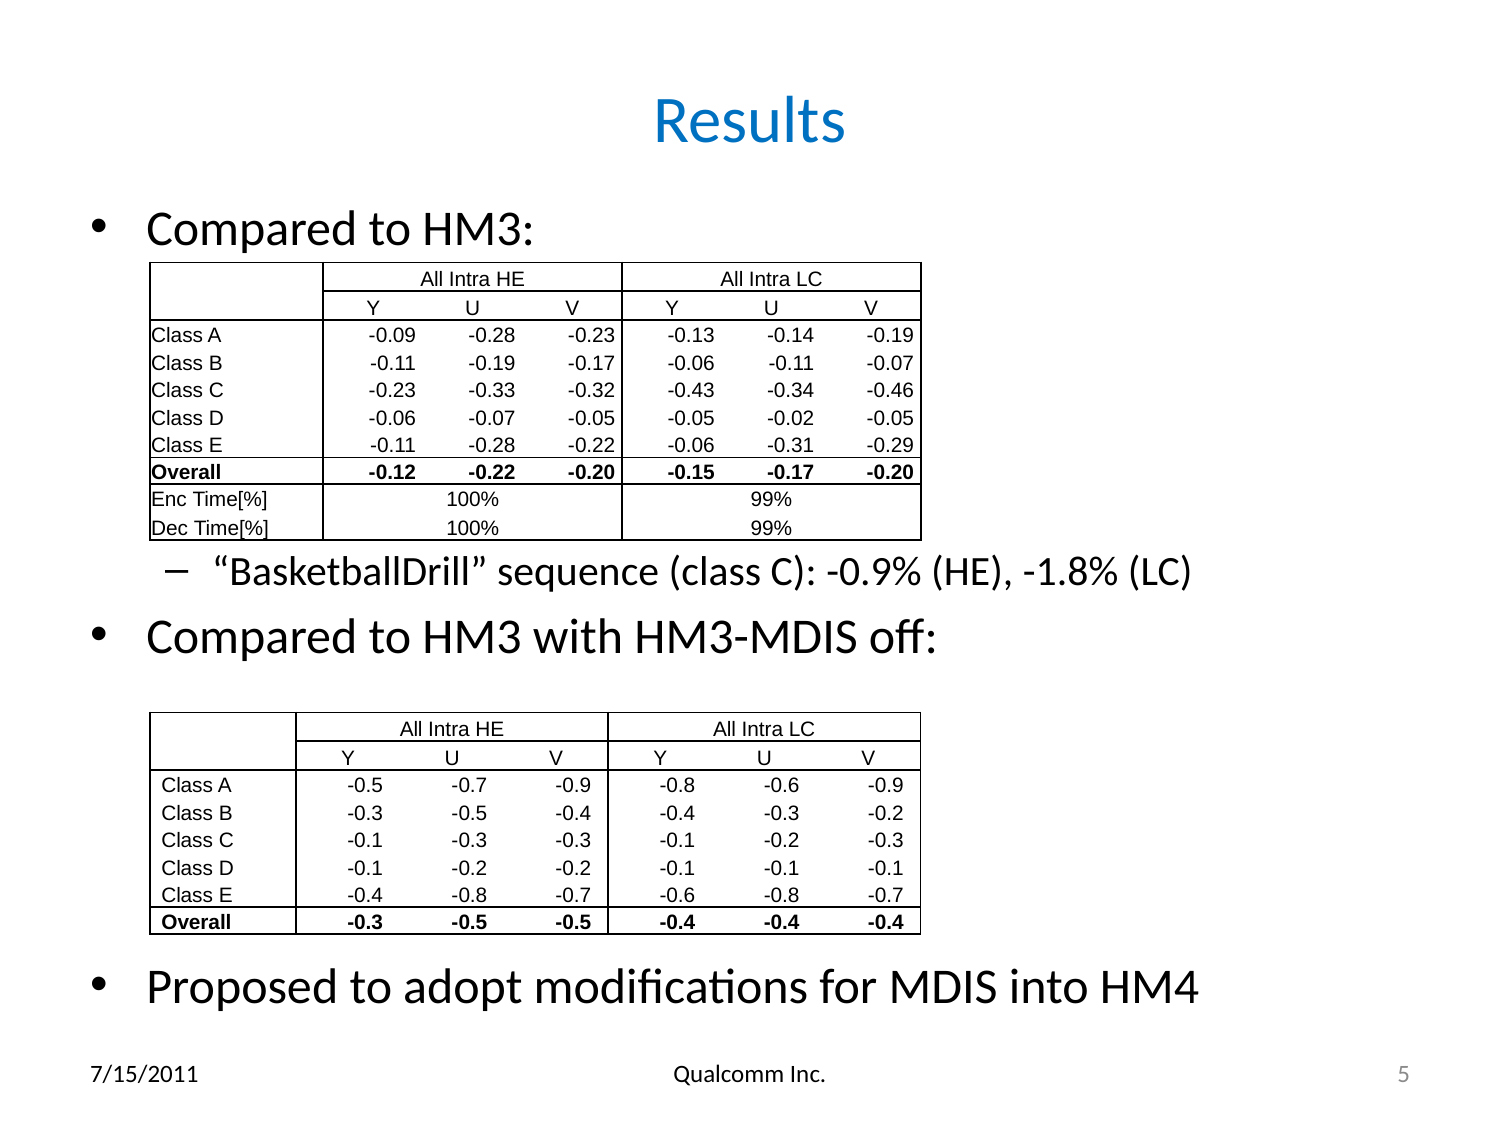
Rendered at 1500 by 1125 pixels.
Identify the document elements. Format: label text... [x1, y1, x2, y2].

table_cell -0.22 [423, 458, 523, 483]
table_cell Class B [151, 347, 322, 375]
table_cell -0.31 [722, 430, 821, 457]
table_cell Class B [151, 797, 295, 825]
table_cell U [722, 292, 821, 319]
table_cell Class A [151, 321, 322, 347]
table_cell -0.4 [504, 797, 607, 825]
table_cell U [400, 742, 504, 769]
table_cell 100% [324, 511, 621, 539]
table_cell 99% [623, 511, 920, 539]
table_cell -0.6 [609, 880, 712, 906]
table_cell -0.7 [816, 880, 920, 906]
table_cell -0.5 [400, 797, 504, 825]
table_cell -0.23 [324, 375, 423, 402]
table_cell Class E [151, 430, 322, 457]
table_cell Enc Time[%] [151, 485, 322, 511]
table_cell -0.09 [324, 321, 423, 347]
table_cell -0.3 [400, 825, 504, 852]
table_cell -0.19 [423, 347, 523, 375]
table_cell -0.06 [623, 347, 722, 375]
table_cell -0.2 [504, 852, 607, 880]
table_cell -0.07 [423, 402, 523, 430]
table_cell -0.8 [400, 880, 504, 906]
table_cell Y [623, 292, 722, 319]
table_cell Y [609, 742, 712, 769]
table_cell -0.20 [821, 458, 920, 483]
table_cell Y [297, 742, 400, 769]
table_cell -0.4 [609, 797, 712, 825]
table_cell Overall [151, 458, 322, 483]
table_cell -0.1 [816, 852, 920, 880]
table_cell 99% [623, 485, 920, 511]
table_cell -0.2 [712, 825, 816, 852]
table_cell -0.02 [722, 402, 821, 430]
footer Qualcomm Inc. [512, 1042, 988, 1103]
table_cell -0.3 [297, 797, 400, 825]
table_cell -0.11 [324, 347, 423, 375]
table_cell -0.14 [722, 321, 821, 347]
table_header All Intra HE [297, 713, 607, 740]
table_cell Class A [151, 771, 295, 797]
table_cell -0.2 [816, 797, 920, 825]
table_cell -0.6 [712, 771, 816, 797]
table_cell -0.9 [504, 771, 607, 797]
table_cell Class D [151, 852, 295, 880]
table_cell -0.06 [324, 402, 423, 430]
table_cell -0.1 [712, 852, 816, 880]
table_cell -0.1 [609, 825, 712, 852]
table_cell -0.33 [423, 375, 523, 402]
table_cell U [712, 742, 816, 769]
table_cell -0.8 [712, 880, 816, 906]
table_cell -0.05 [523, 402, 621, 430]
table_cell U [423, 292, 523, 319]
table_cell -0.4 [609, 908, 712, 933]
table_cell -0.28 [423, 321, 523, 347]
table_cell -0.11 [324, 430, 423, 457]
table_cell -0.29 [821, 430, 920, 457]
table_cell -0.05 [821, 402, 920, 430]
table_cell -0.22 [523, 430, 621, 457]
table_cell Class D [151, 402, 322, 430]
table_cell -0.7 [400, 771, 504, 797]
table_cell -0.4 [712, 908, 816, 933]
table_cell Class E [151, 880, 295, 906]
table_cell -0.19 [821, 321, 920, 347]
table_cell -0.15 [623, 458, 722, 483]
table_cell -0.12 [324, 458, 423, 483]
list Compared to HM3: “BasketballDrill” sequence (class C): -0.9% (HE), -1.8% (LC) Compared to HM3 with HM3-MDIS off: Proposed to adopt modifications for MDIS into HM4 [75, 187, 1425, 1050]
table_header [151, 263, 322, 319]
table_cell -0.20 [523, 458, 621, 483]
table_cell -0.17 [722, 458, 821, 483]
table_cell -0.32 [523, 375, 621, 402]
table_cell -0.13 [623, 321, 722, 347]
slide_number 5 [1074, 1042, 1425, 1103]
table_cell V [816, 742, 920, 769]
table_cell -0.1 [297, 852, 400, 880]
table_cell -0.07 [821, 347, 920, 375]
table_cell -0.4 [816, 908, 920, 933]
table_cell -0.23 [523, 321, 621, 347]
table_cell Class C [151, 375, 322, 402]
table_header [151, 713, 295, 769]
table_cell -0.46 [821, 375, 920, 402]
table_cell V [504, 742, 607, 769]
table_cell -0.4 [297, 880, 400, 906]
table_cell -0.05 [623, 402, 722, 430]
table_header All Intra HE [324, 263, 621, 290]
table_header All Intra LC [623, 263, 920, 290]
table_cell -0.06 [623, 430, 722, 457]
table_cell -0.3 [504, 825, 607, 852]
table_cell -0.11 [722, 347, 821, 375]
table_cell -0.28 [423, 430, 523, 457]
table_cell -0.17 [523, 347, 621, 375]
table_cell -0.3 [816, 825, 920, 852]
table_cell -0.3 [297, 908, 400, 933]
table_cell -0.2 [400, 852, 504, 880]
table_cell V [821, 292, 920, 319]
table_cell -0.7 [504, 880, 607, 906]
table_cell Class C [151, 825, 295, 852]
table_cell -0.5 [297, 771, 400, 797]
table_cell V [523, 292, 621, 319]
table_cell Dec Time[%] [151, 511, 322, 539]
table_cell -0.34 [722, 375, 821, 402]
table_cell -0.1 [609, 852, 712, 880]
table_cell -0.8 [609, 771, 712, 797]
table_cell 100% [324, 485, 621, 511]
table_cell -0.5 [504, 908, 607, 933]
table_cell -0.3 [712, 797, 816, 825]
table_cell -0.1 [297, 825, 400, 852]
table_header All Intra LC [609, 713, 920, 740]
table_cell Y [324, 292, 423, 319]
title Results [75, 45, 1425, 187]
table_cell -0.9 [816, 771, 920, 797]
table_cell -0.43 [623, 375, 722, 402]
table_cell Overall [151, 908, 295, 933]
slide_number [75, 1042, 425, 1103]
table_cell -0.5 [400, 908, 504, 933]
